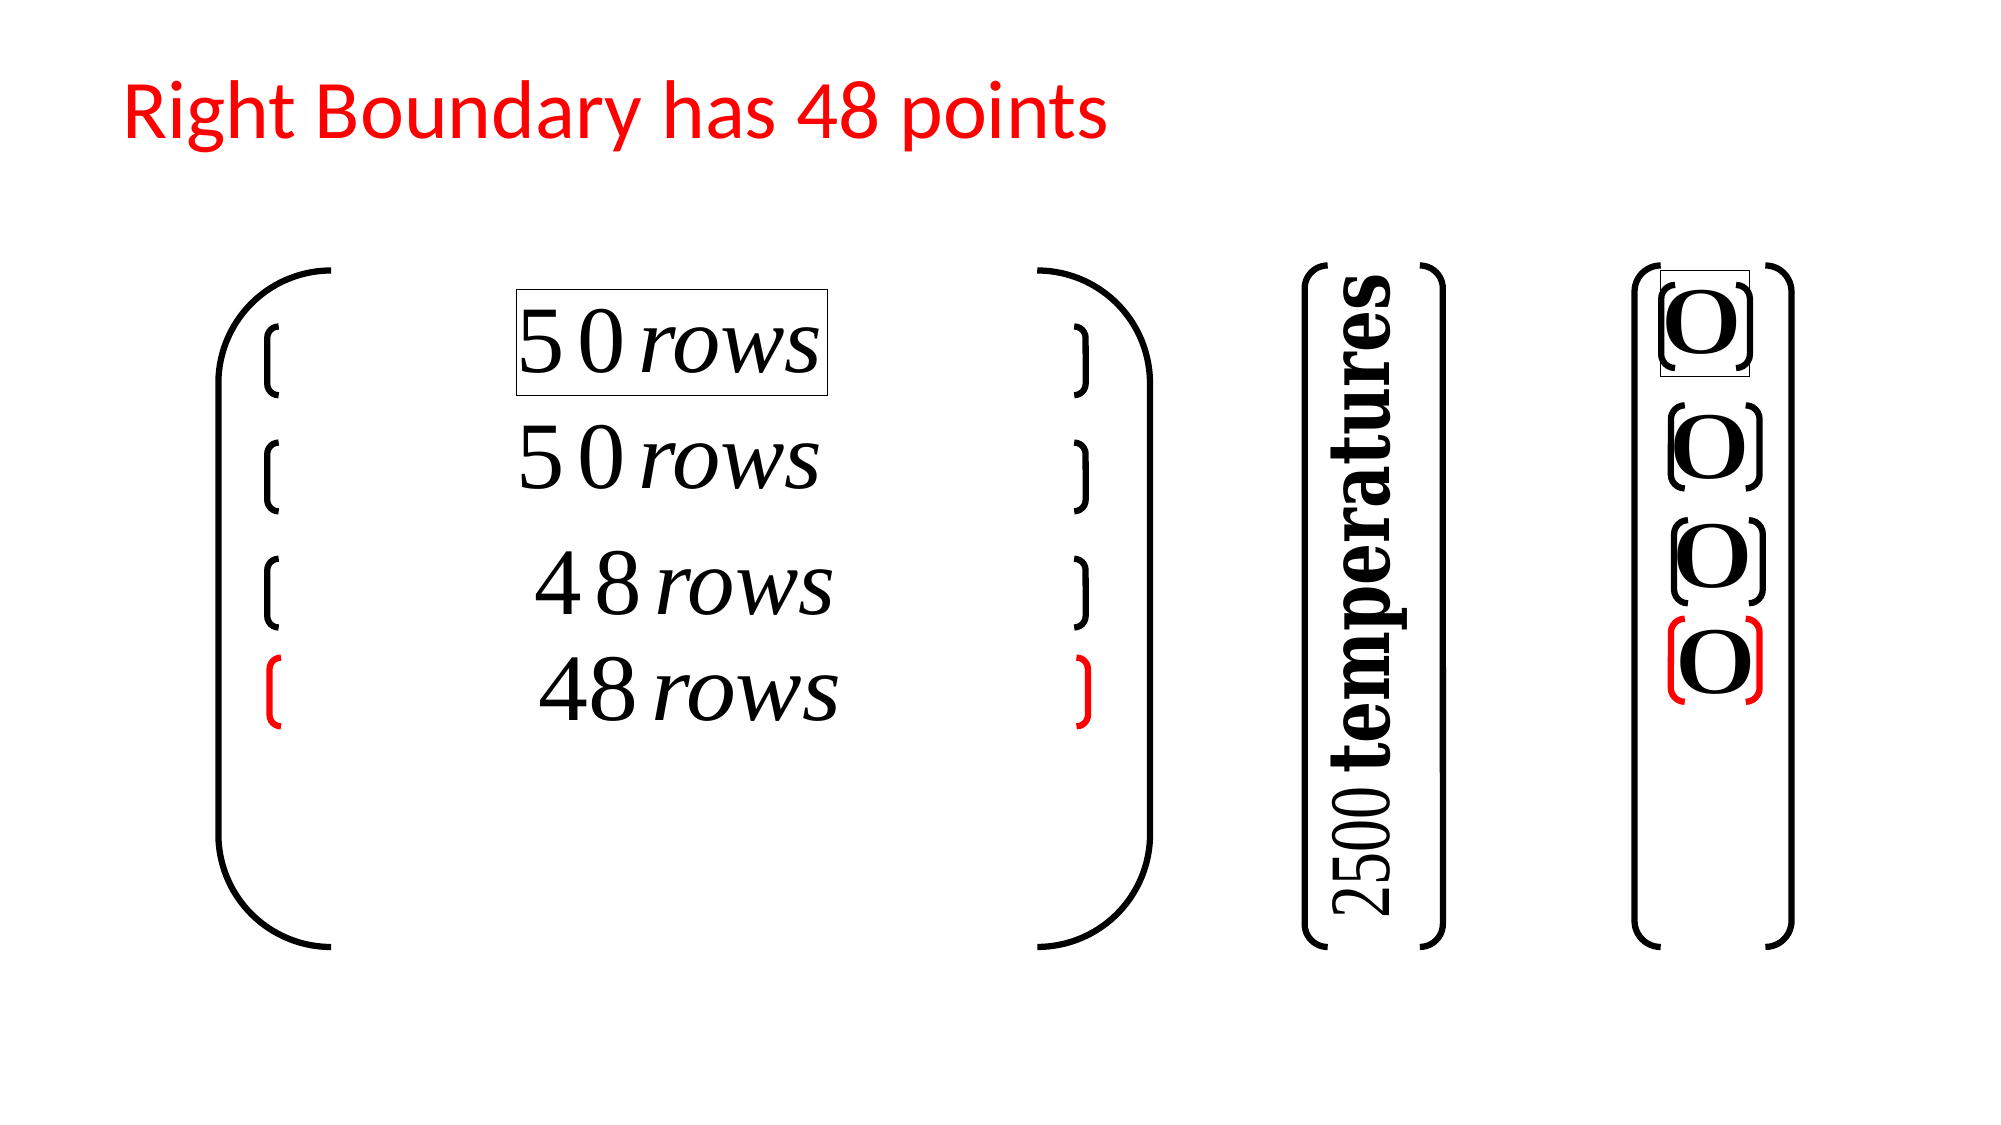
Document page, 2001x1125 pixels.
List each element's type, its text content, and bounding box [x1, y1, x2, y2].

text_box [266, 558, 1087, 629]
text_box [828, 325, 1087, 396]
text_box [268, 657, 1089, 727]
text_box [266, 325, 516, 396]
text_box [1670, 618, 1761, 703]
text_box [1633, 264, 1793, 948]
text_box [1304, 264, 1444, 948]
text_box [517, 326, 827, 395]
text_box [1673, 519, 1764, 604]
text_box [1670, 404, 1761, 489]
text_box [217, 269, 1151, 948]
text_box [266, 442, 1087, 512]
text_box [1661, 284, 1749, 369]
text_box Right Boundary has 48 points [107, 47, 1126, 163]
